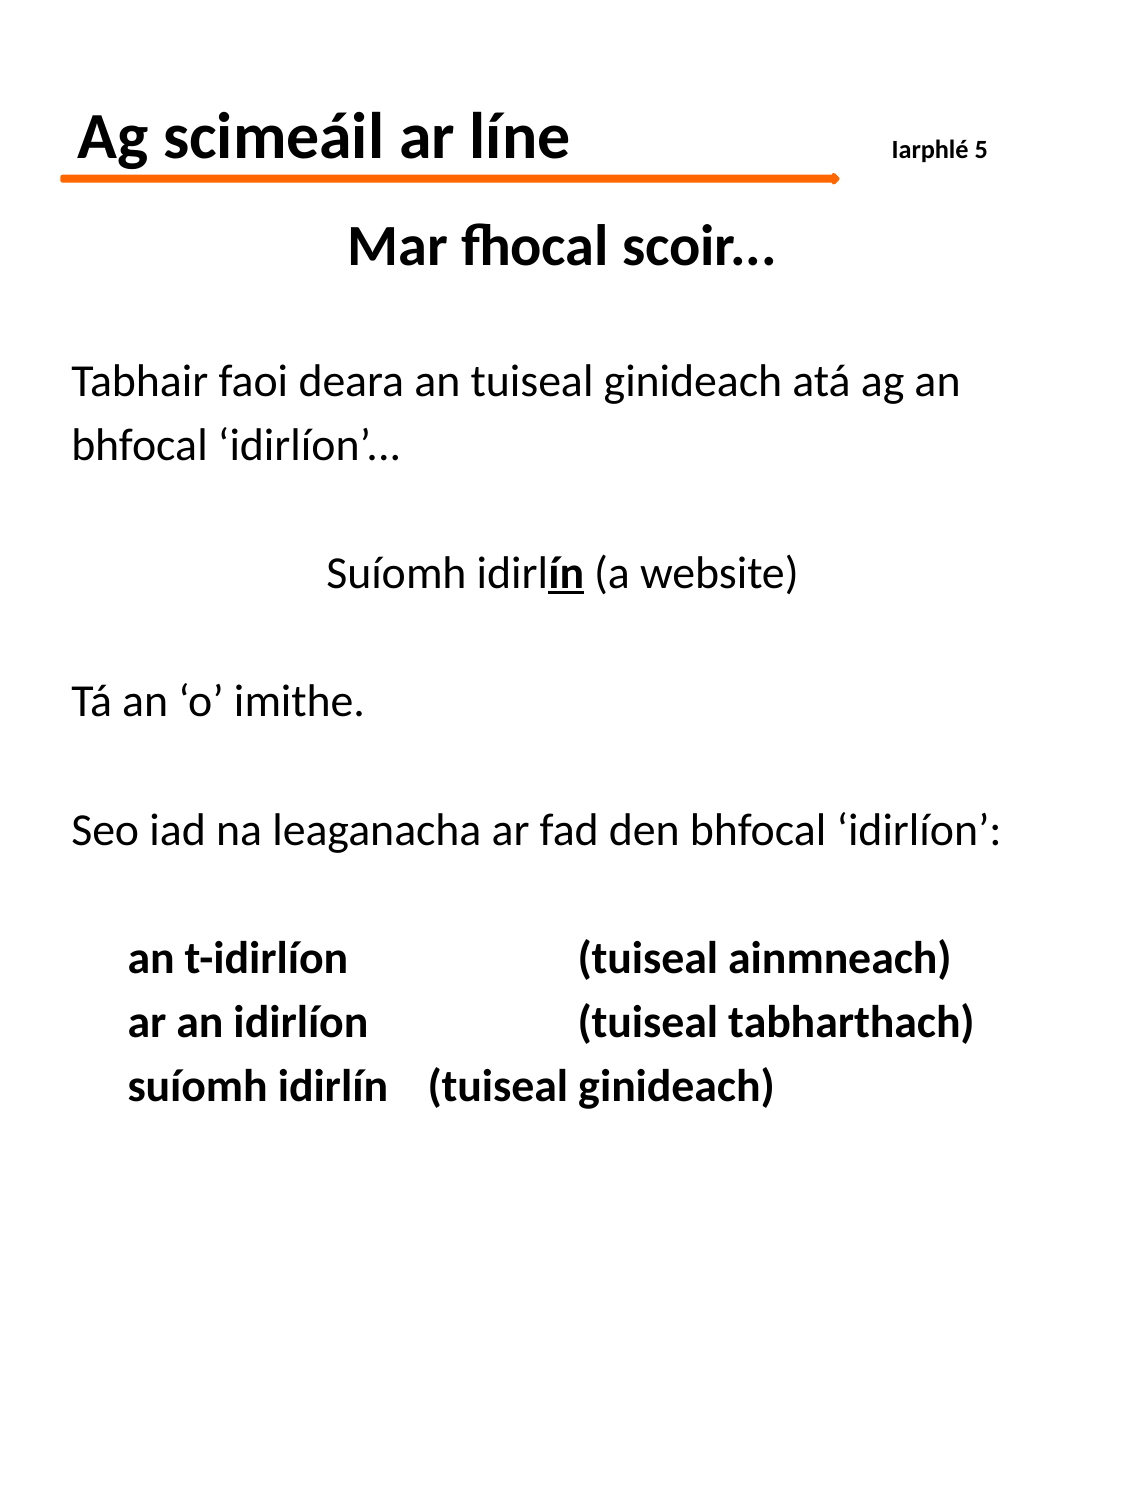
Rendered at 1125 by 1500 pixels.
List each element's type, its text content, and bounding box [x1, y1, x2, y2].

text_box [60, 173, 840, 185]
list Mar fhocal scoir... Tabhair faoi deara an tuiseal ginideach atá ag an bhfocal ‘idirlíon’... Suíomh idirlín (a website) Tá an ‘o’ imithe. Seo iad na leaganacha ar fad den bhfocal ‘idirlíon’: an t-idirlíon (tuiseal ainmneach) ar an idirlíon (tuiseal tabharthach) suíomh idirlín (tuiseal ginideach) [56, 200, 1069, 1340]
title Ag scimeáil ar líne Iarphlé 5 [62, 62, 1075, 203]
